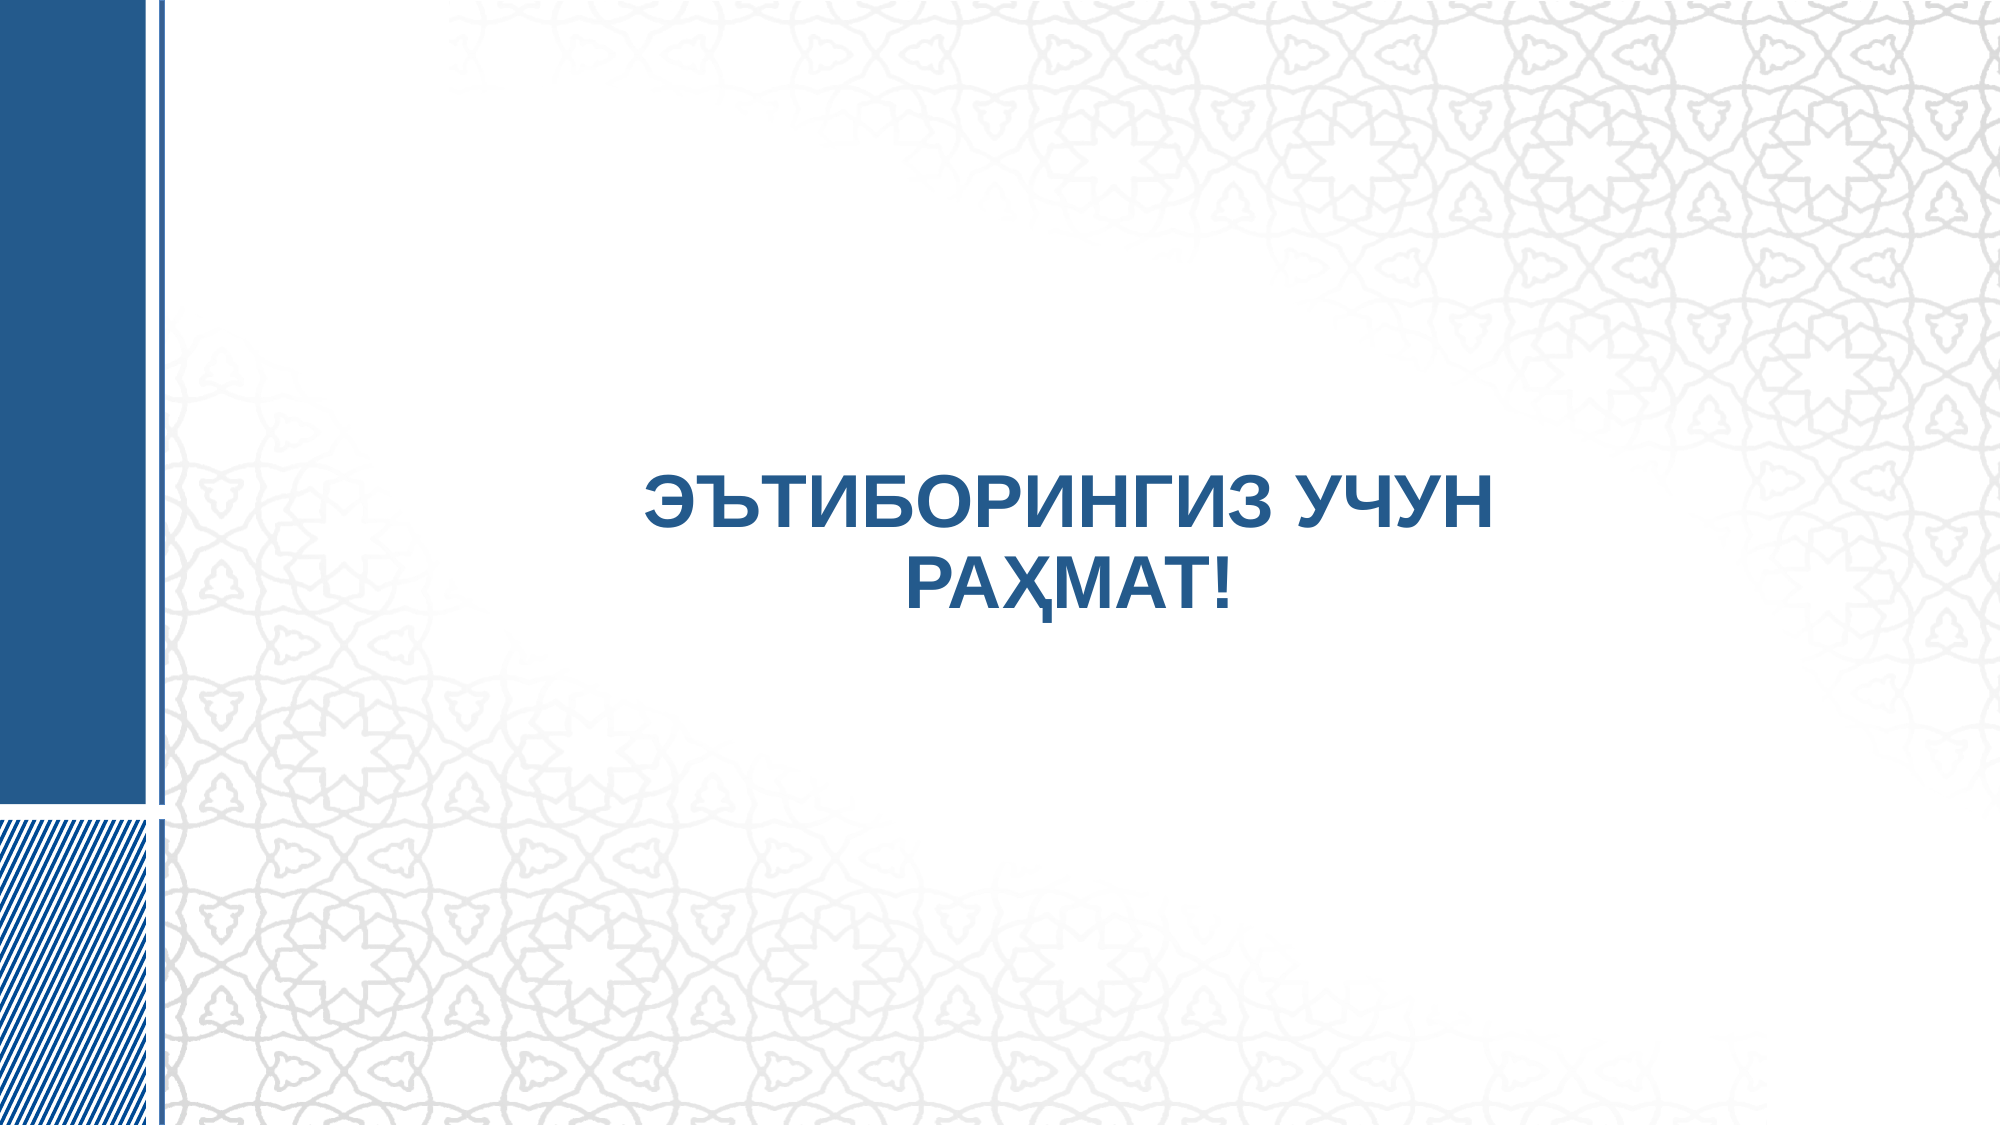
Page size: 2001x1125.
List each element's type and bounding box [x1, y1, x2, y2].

text_box [0, 819, 147, 1125]
picture [164, 0, 2000, 1125]
text_box [159, 0, 165, 227]
text_box [0, 0, 146, 805]
